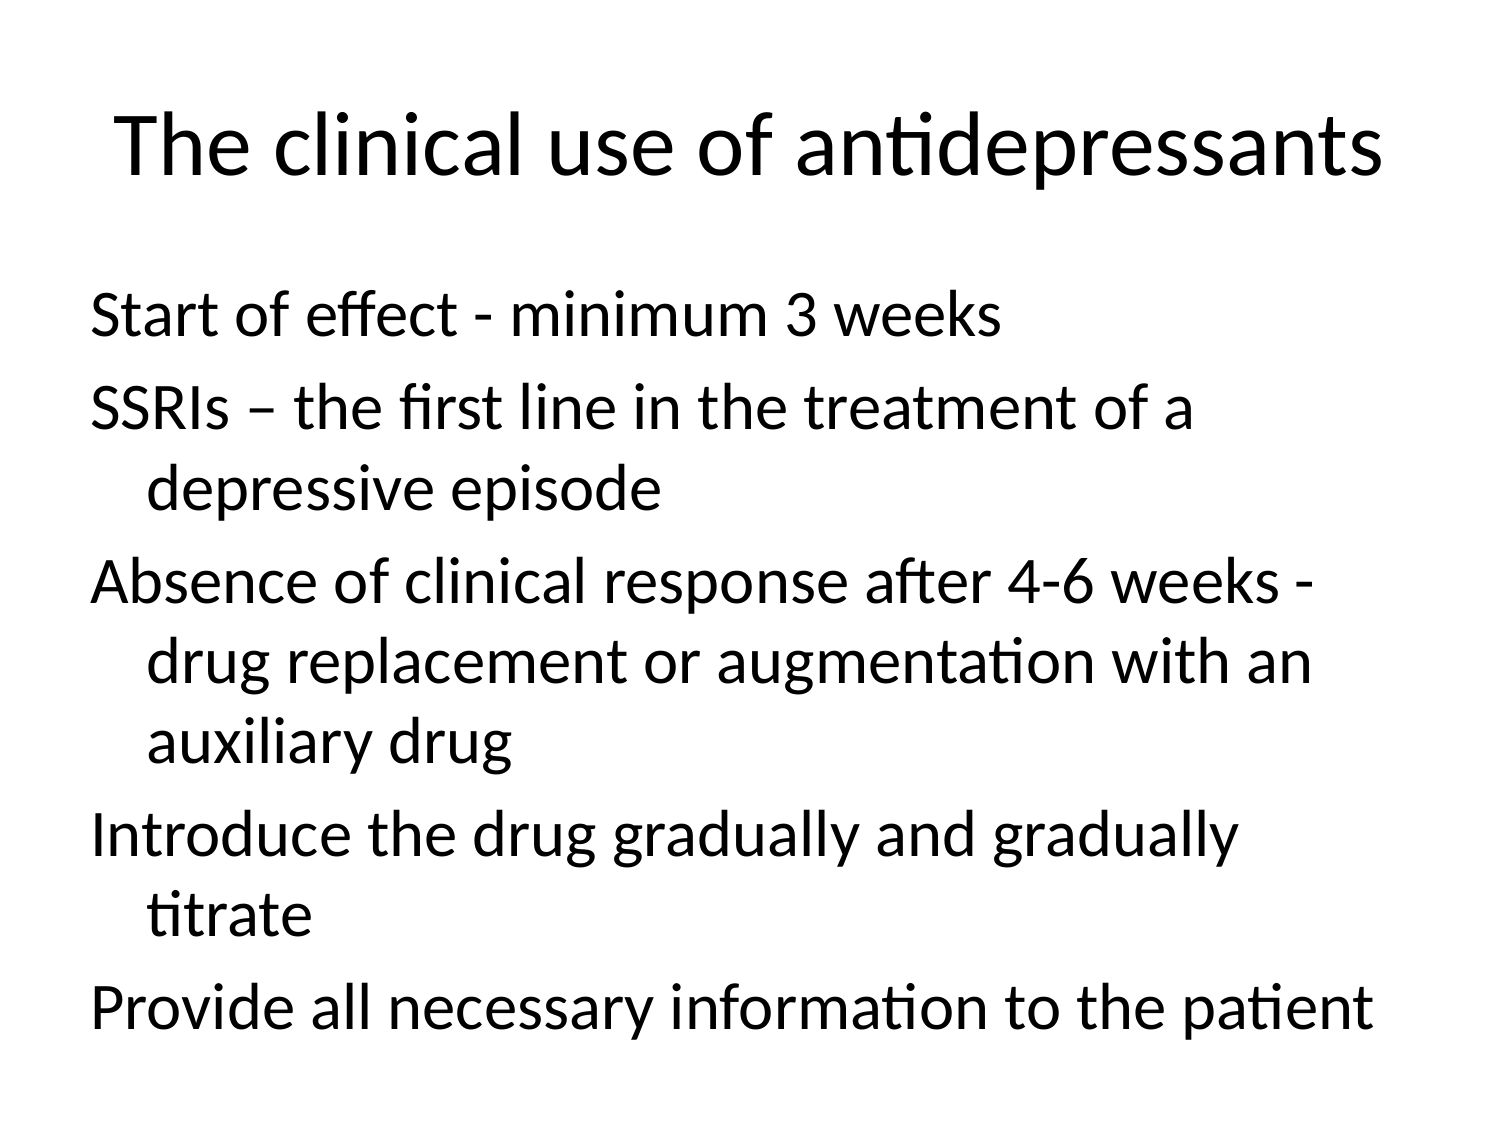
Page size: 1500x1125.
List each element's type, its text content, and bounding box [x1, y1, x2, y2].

title The clinical use of antidepressants [74, 44, 1426, 233]
list Start of effect - minimum 3 weeks SSRIs – the first line in the treatment of a depressive episode Absence of clinical response after 4-6 weeks - drug replacement or augmentation with an auxiliary drug Introduce the drug gradually and gradually titrate Provide all necessary information to the patient [74, 262, 1426, 1006]
